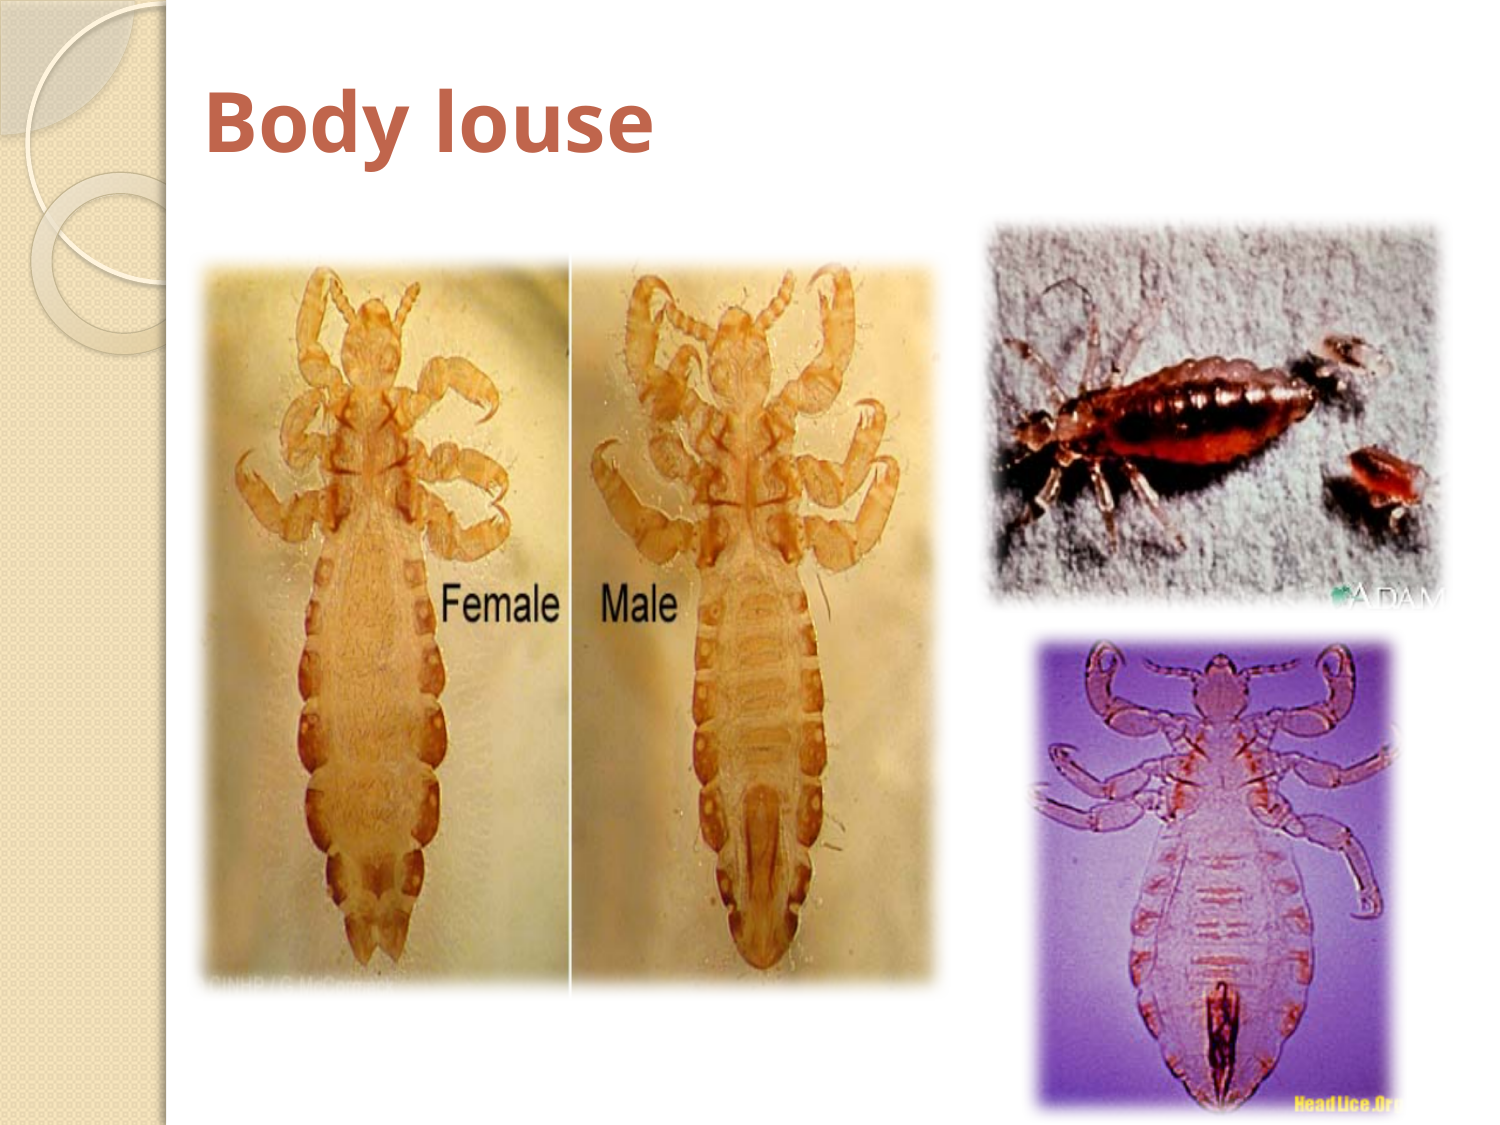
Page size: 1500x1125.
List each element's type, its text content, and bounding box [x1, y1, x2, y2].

picture [1019, 625, 1408, 1125]
picture [974, 212, 1454, 614]
title Body louse [187, 45, 1463, 188]
picture [187, 250, 951, 1001]
